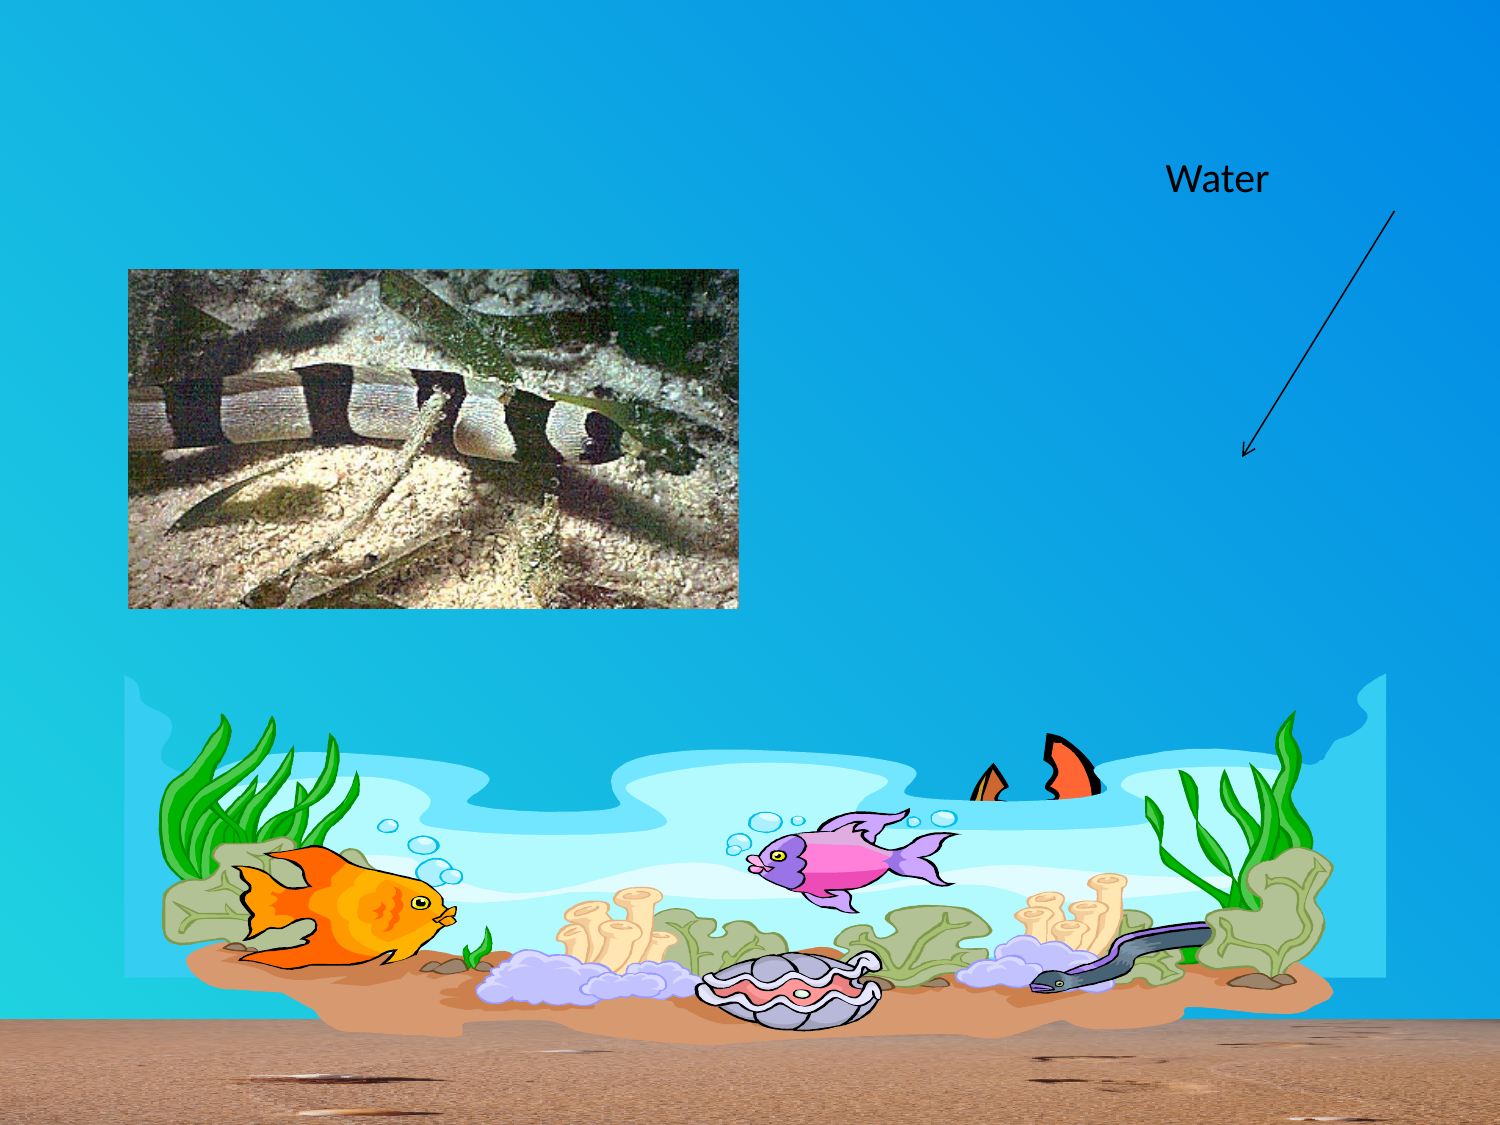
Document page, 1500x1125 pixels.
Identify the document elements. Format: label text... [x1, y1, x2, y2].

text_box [1195, 257, 1442, 411]
title Water [773, 58, 1500, 293]
picture [0, 0, 1500, 1125]
